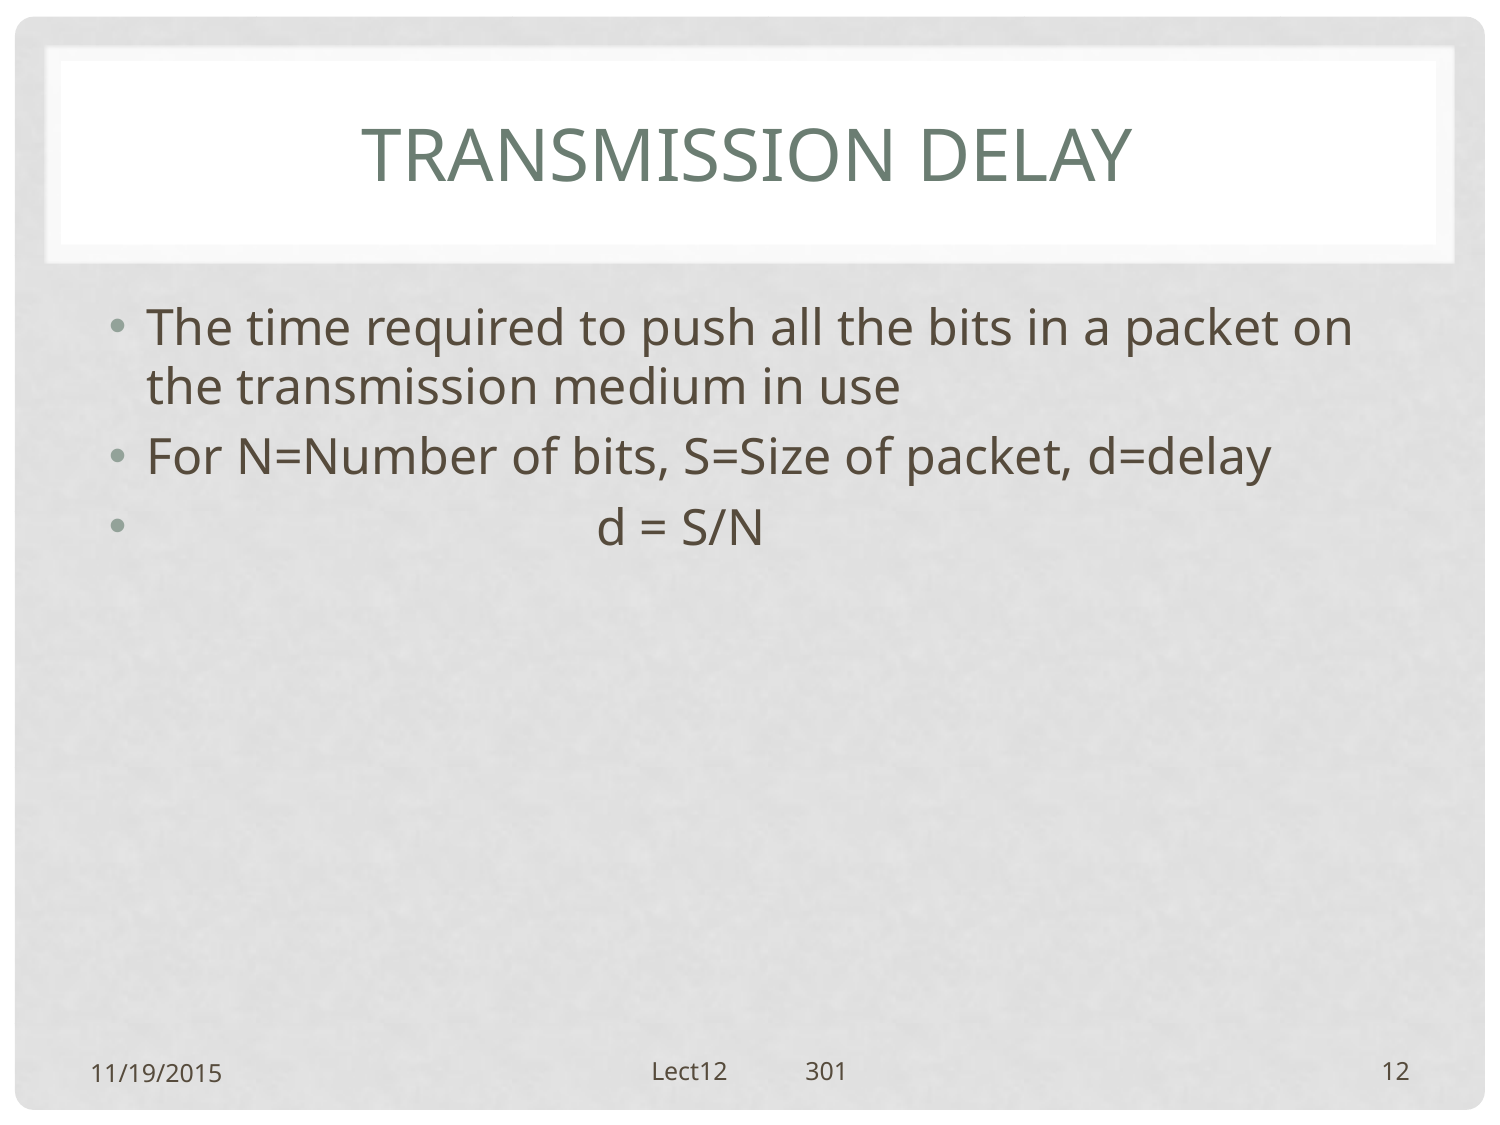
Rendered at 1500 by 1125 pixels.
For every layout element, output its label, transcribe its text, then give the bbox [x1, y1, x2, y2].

title Transmission Delay [69, 66, 1425, 238]
footer Lect12 301 [512, 1042, 988, 1103]
list The time required to push all the bits in a packet on the transmission medium in use For N=Number of bits, S=Size of packet, d=delay d = S/N [75, 287, 1425, 1005]
slide_number 12 [1074, 1042, 1425, 1103]
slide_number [75, 1042, 425, 1103]
